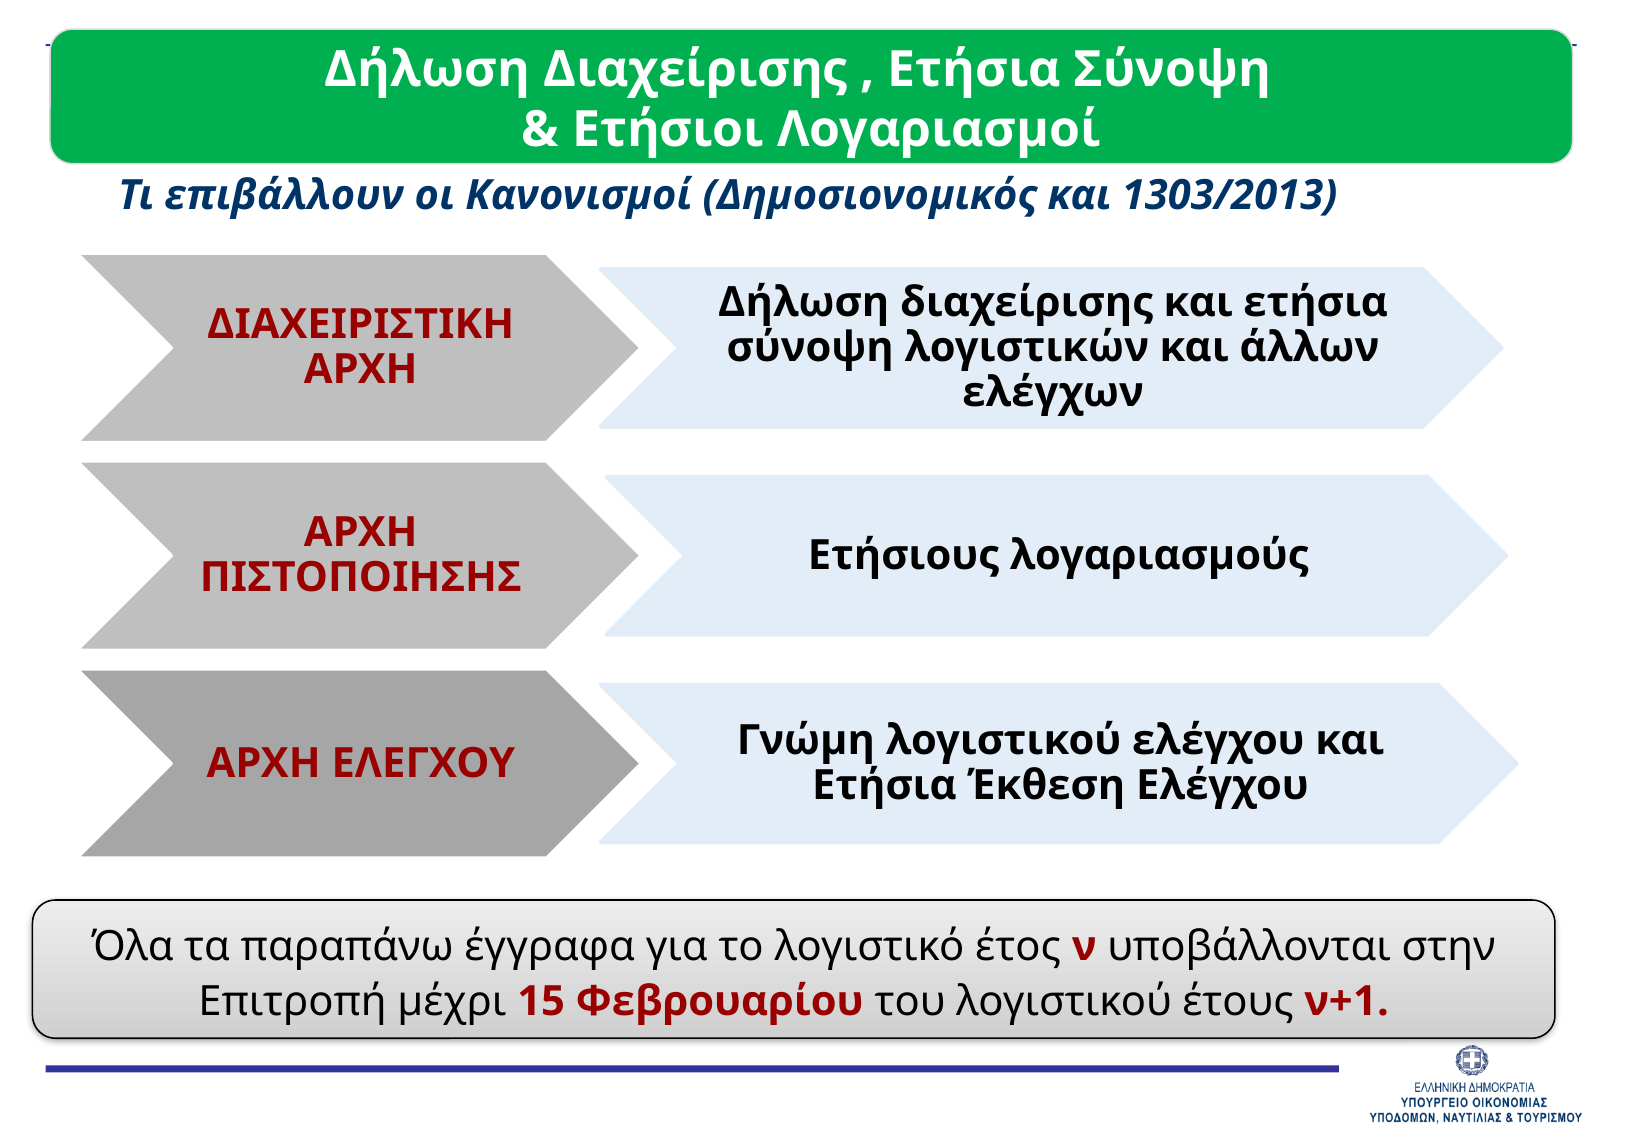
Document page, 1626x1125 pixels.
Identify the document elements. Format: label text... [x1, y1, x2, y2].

text_box Τι επιβάλλουν οι Κανονισμοί (Δημοσιονομικός και 1303/2013) [103, 164, 1353, 226]
picture [1339, 1045, 1605, 1125]
text_box Όλα τα παραπάνω έγγραφα για το λογιστικό έτος ν υποβάλλονται στην Επιτροπή μέχρι 15 Φεβρουαρίου του λογιστικού έτους ν+1. [31, 899, 1556, 1040]
text_box Δήλωση Διαχείρισης , Ετήσια Σύνοψη & Ετήσιοι Λογαριασμοί [49, 29, 1573, 164]
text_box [74, 248, 1518, 863]
